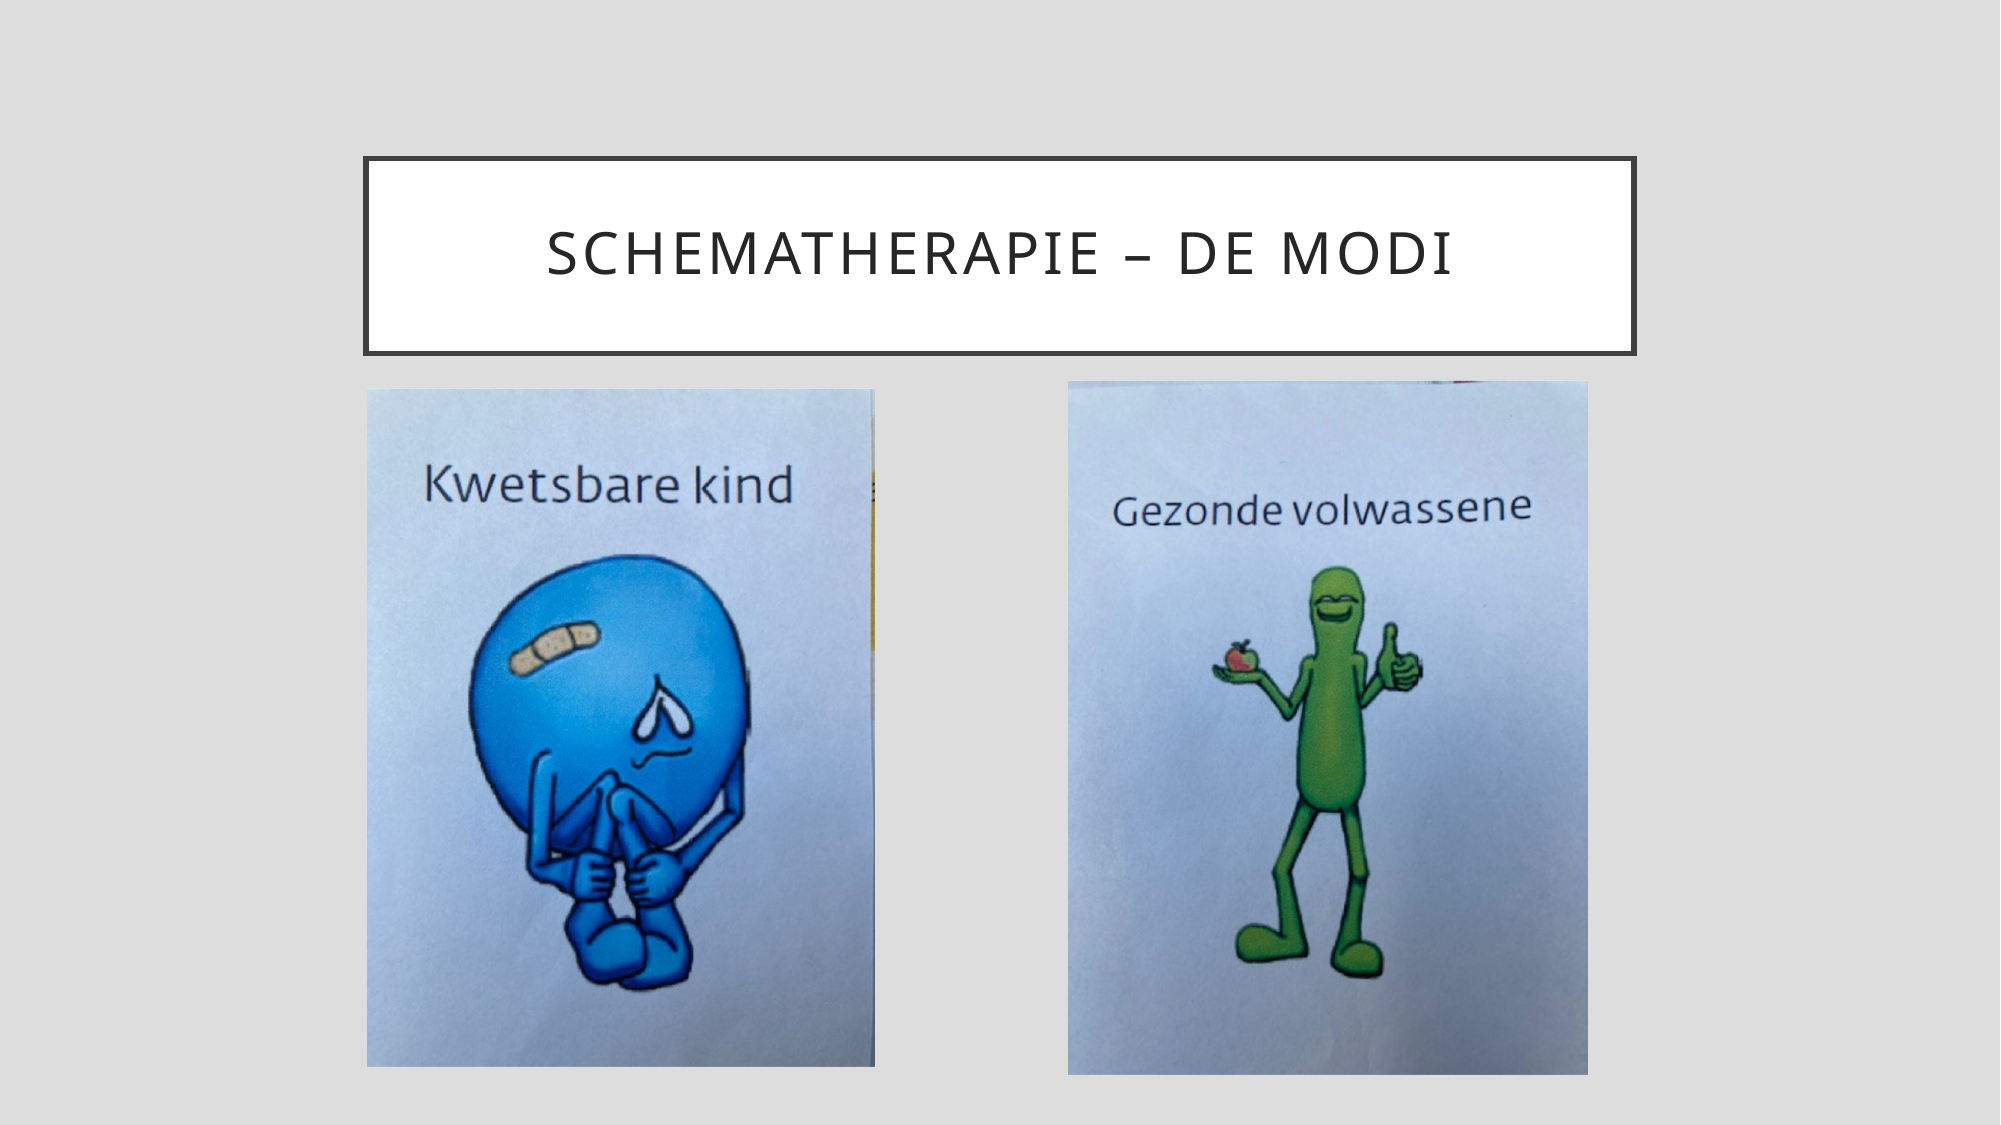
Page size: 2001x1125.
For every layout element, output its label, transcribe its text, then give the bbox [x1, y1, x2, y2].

picture [980, 381, 1674, 1074]
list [281, 473, 960, 983]
picture [367, 389, 875, 473]
picture [367, 983, 875, 1066]
title Schematherapie – de modi [363, 156, 1637, 356]
